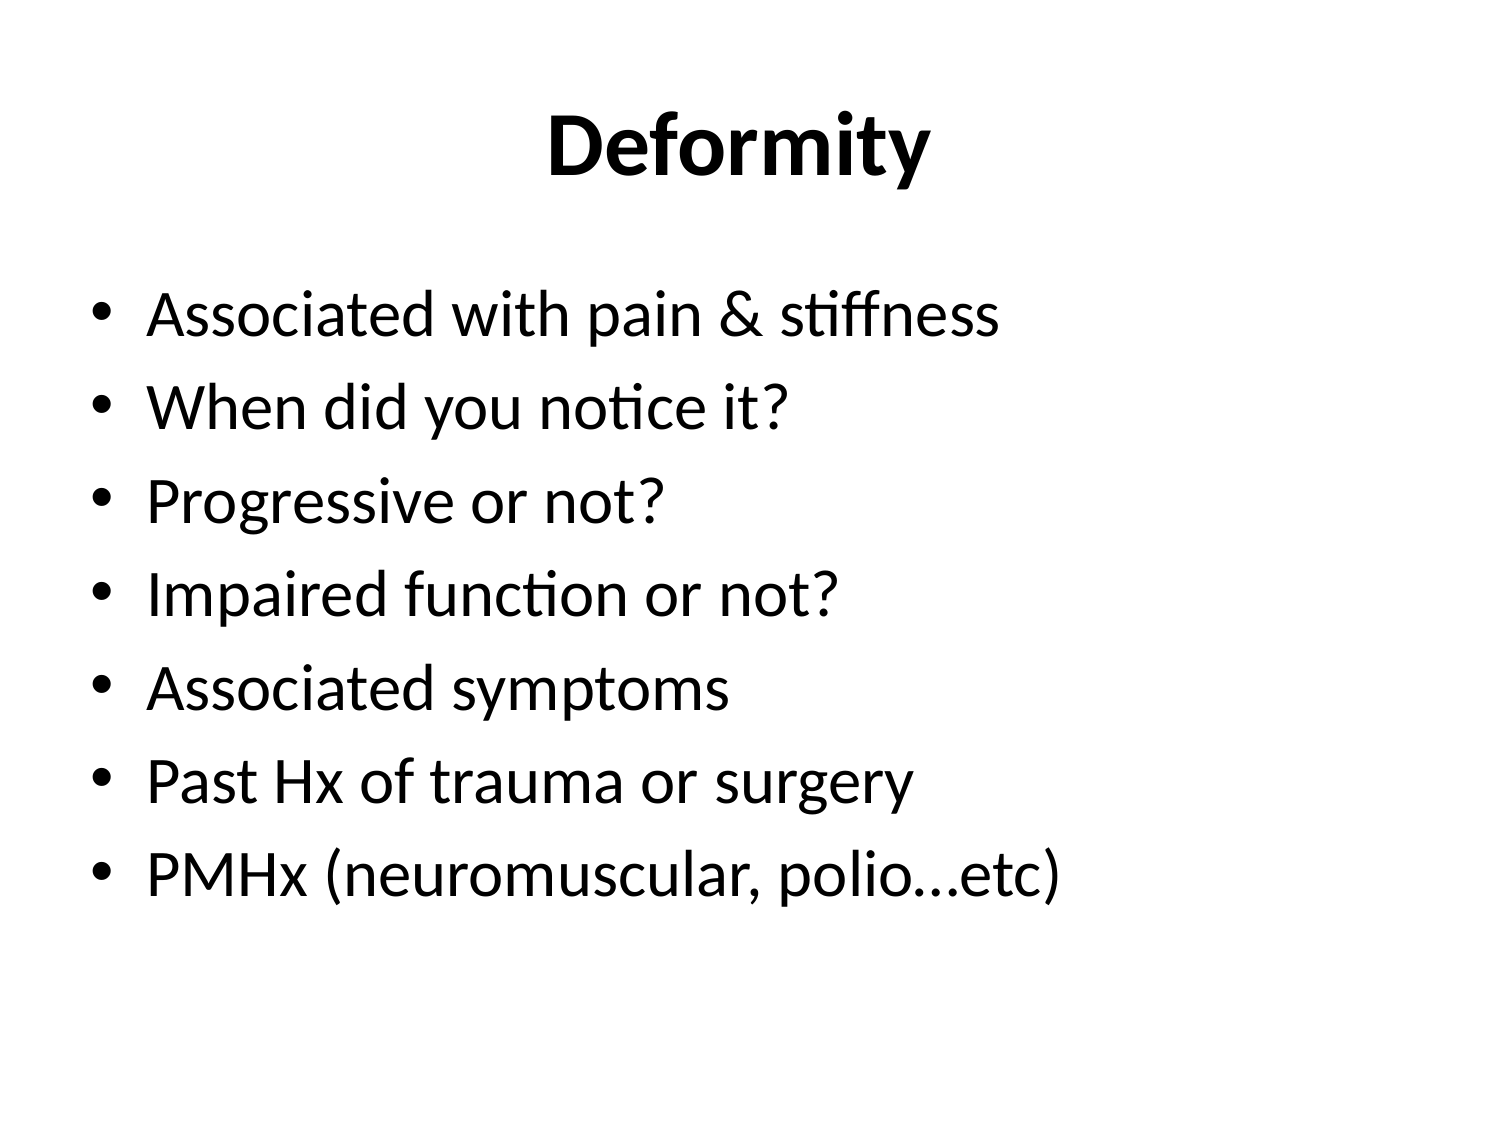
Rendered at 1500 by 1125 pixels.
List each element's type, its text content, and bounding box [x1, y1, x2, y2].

title Deformity [75, 45, 1425, 233]
list Associated with pain & stiffness When did you notice it? Progressive or not? Impaired function or not? Associated symptoms Past Hx of trauma or surgery PMHx (neuromuscular, polio…etc) [75, 262, 1425, 1005]
